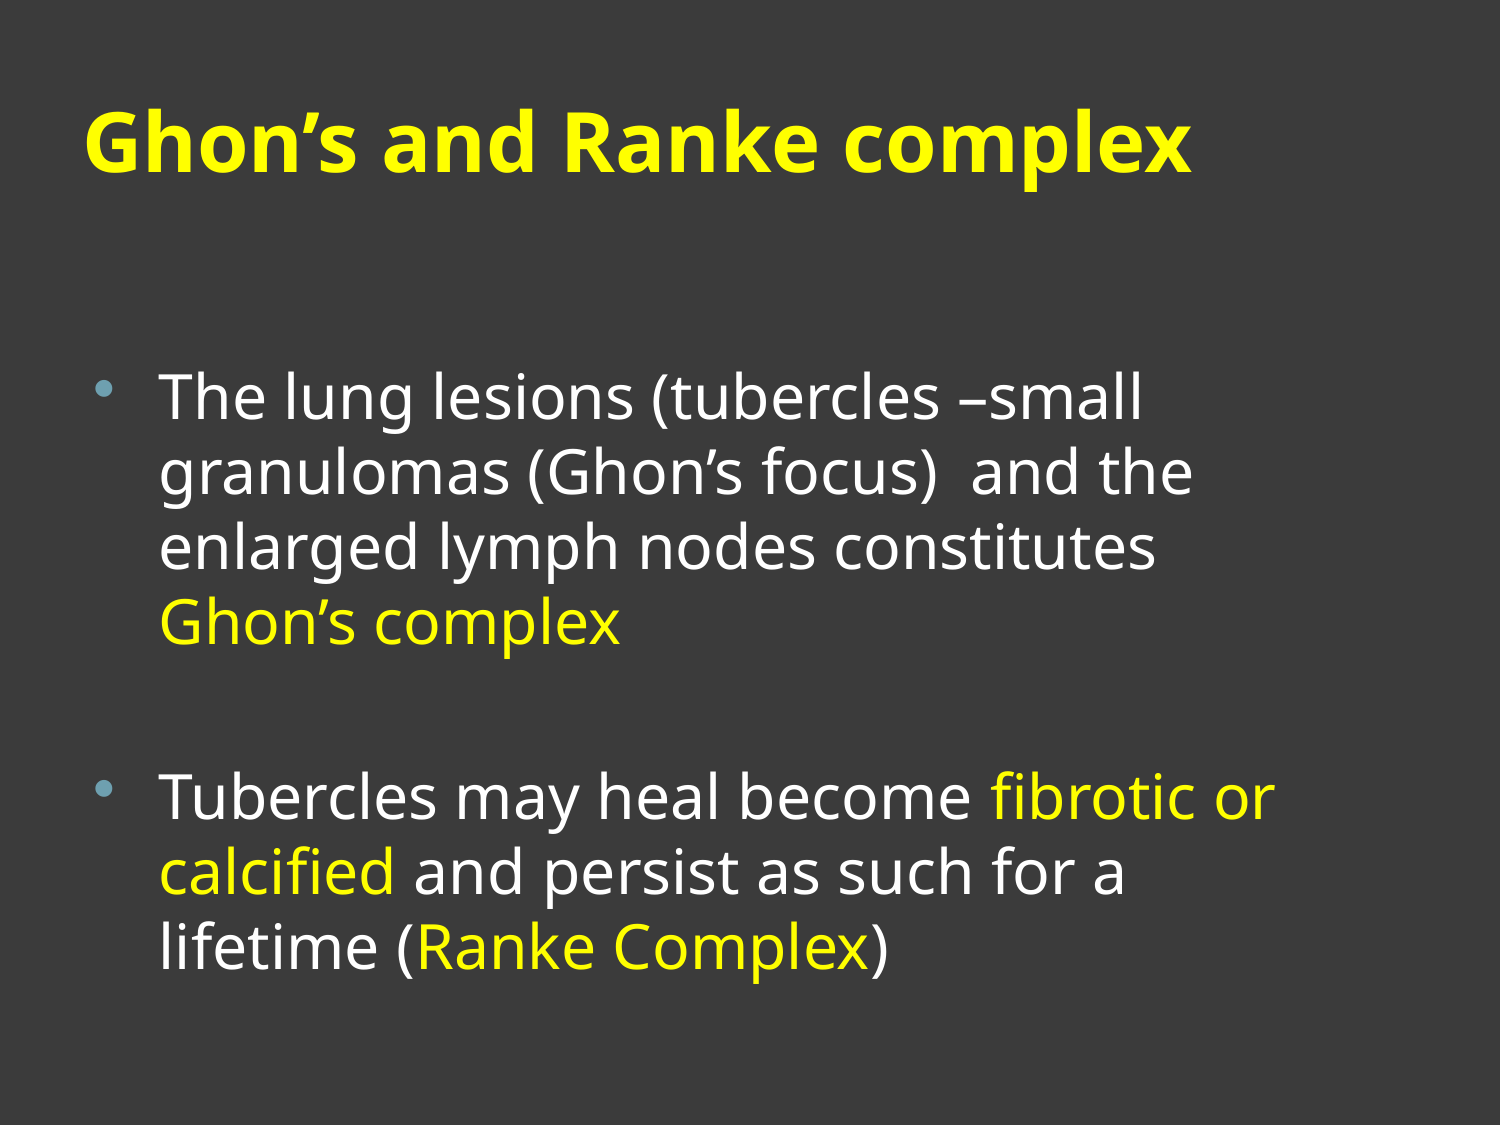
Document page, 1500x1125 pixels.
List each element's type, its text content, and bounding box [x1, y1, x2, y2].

title Ghon’s and Ranke complex [75, 45, 1300, 233]
list The lung lesions (tubercles –small granulomas (Ghon’s focus) and the enlarged lymph nodes constitutes Ghon’s complex Tubercles may heal become fibrotic or calcified and persist as such for a lifetime (Ranke Complex) [75, 262, 1300, 1005]
